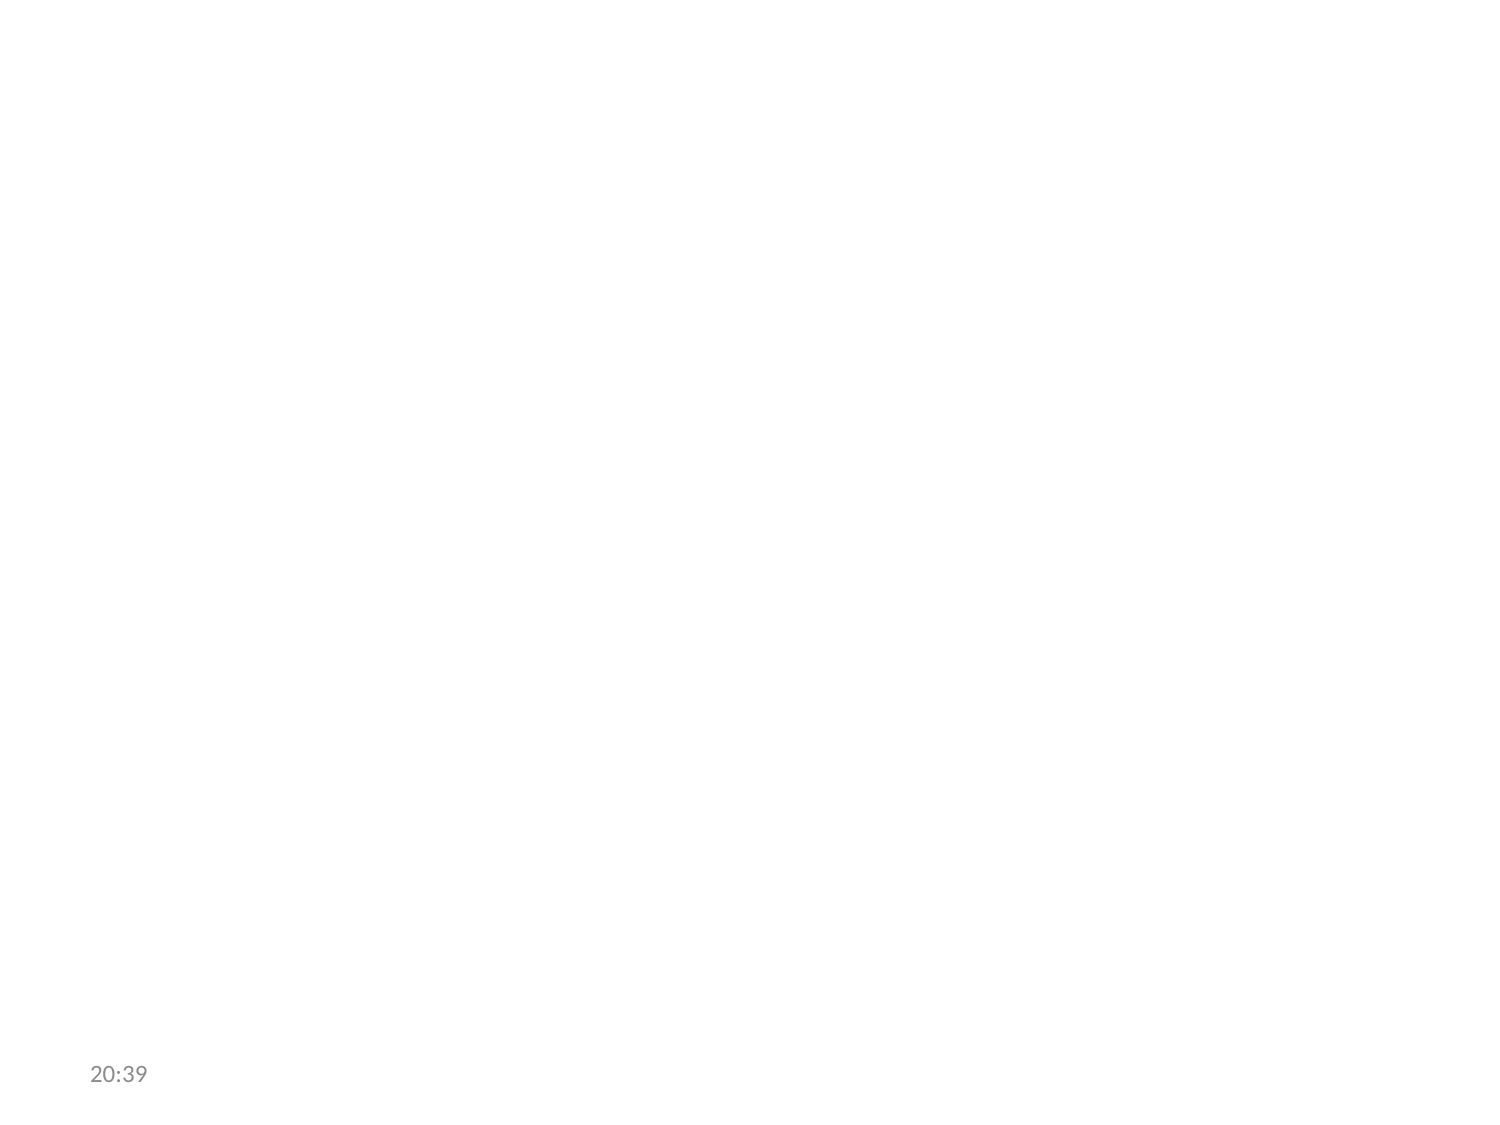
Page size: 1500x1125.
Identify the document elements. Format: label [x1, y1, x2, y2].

slide_number [75, 1042, 425, 1103]
